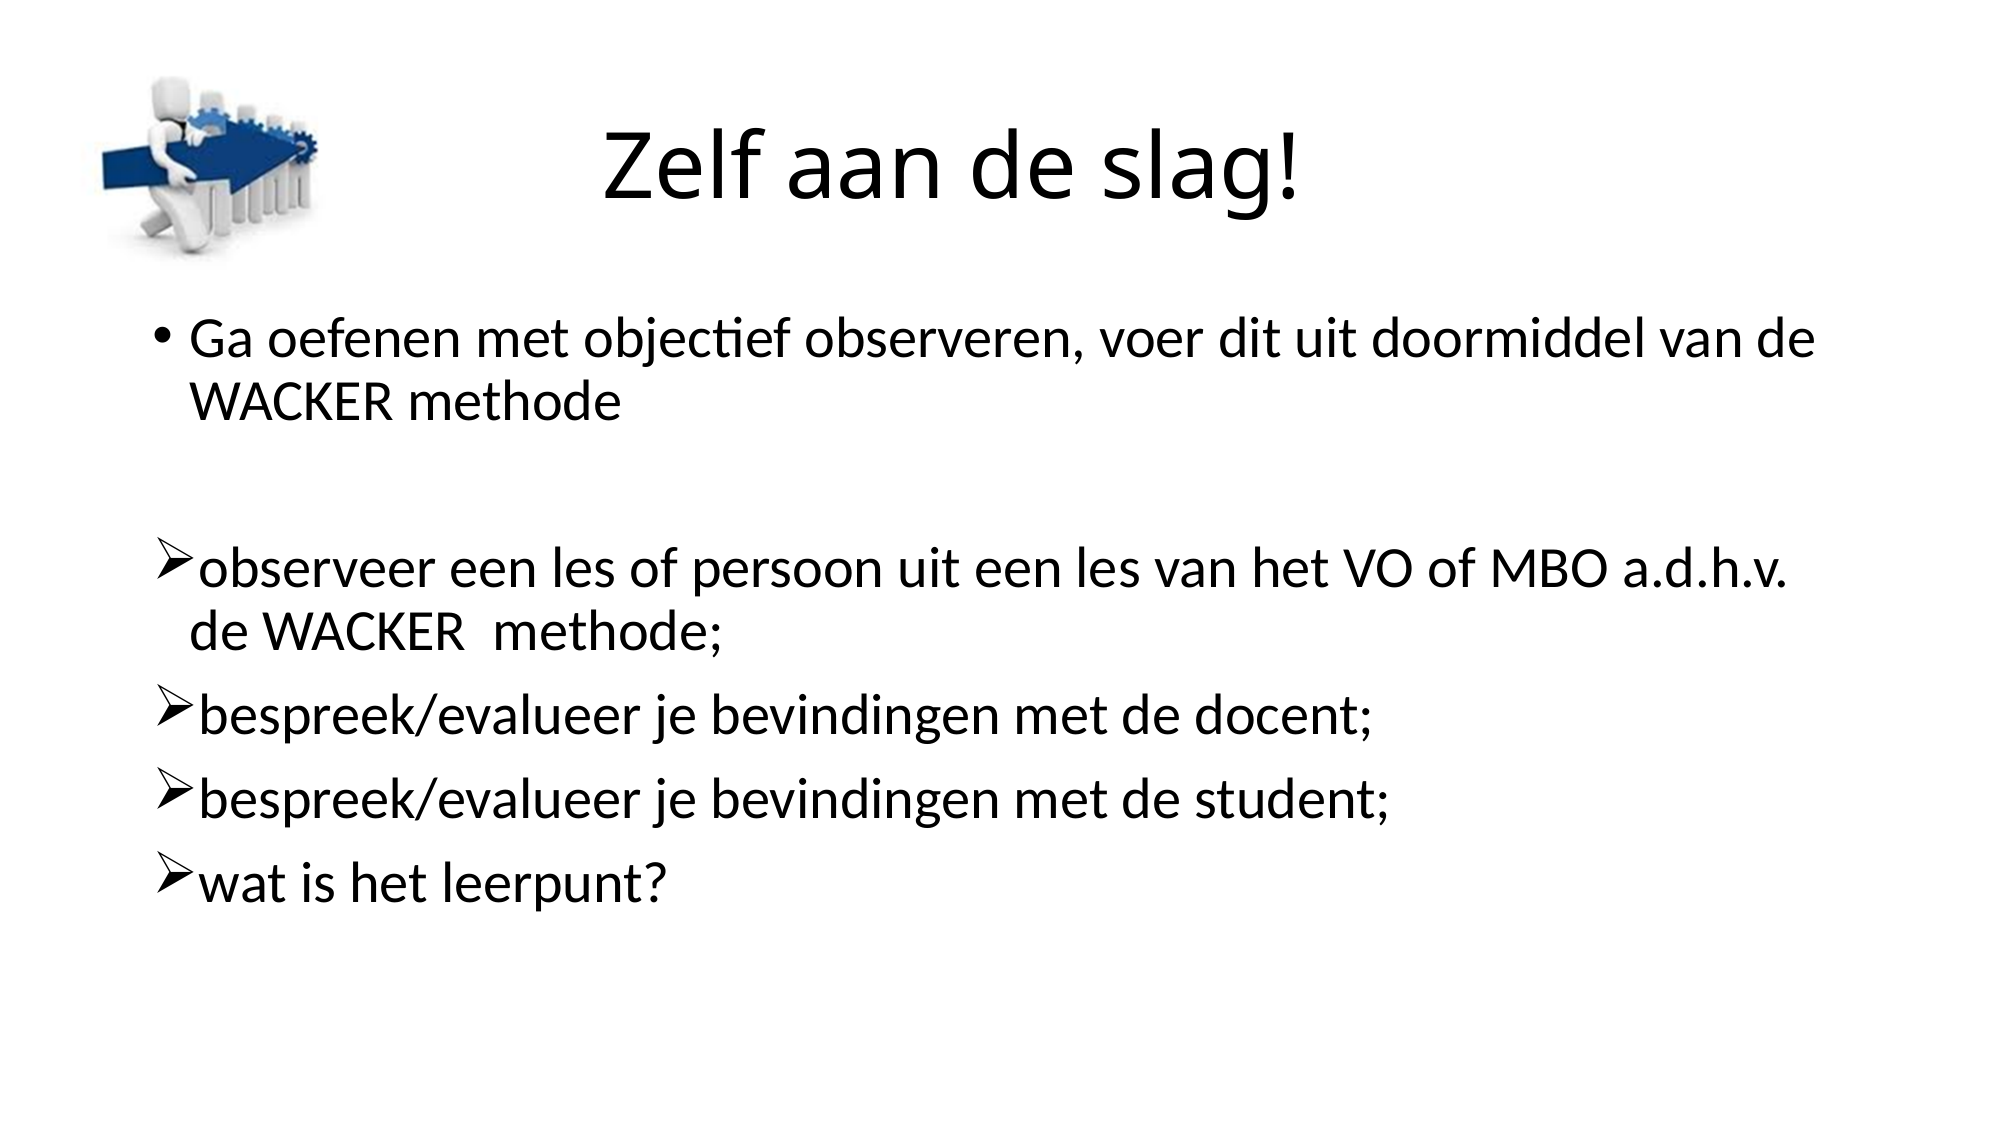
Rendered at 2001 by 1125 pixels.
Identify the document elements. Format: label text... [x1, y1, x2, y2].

picture [55, 63, 364, 278]
list Ga oefenen met objectief observeren, voer dit uit doormiddel van de WACKER methode observeer een les of persoon uit een les van het VO of MBO a.d.h.v. de WACKER methode; bespreek/evalueer je bevindingen met de docent; bespreek/evalueer je bevindingen met de student; wat is het leerpunt? [137, 299, 1863, 1014]
title Zelf aan de slag! [137, 59, 1863, 278]
